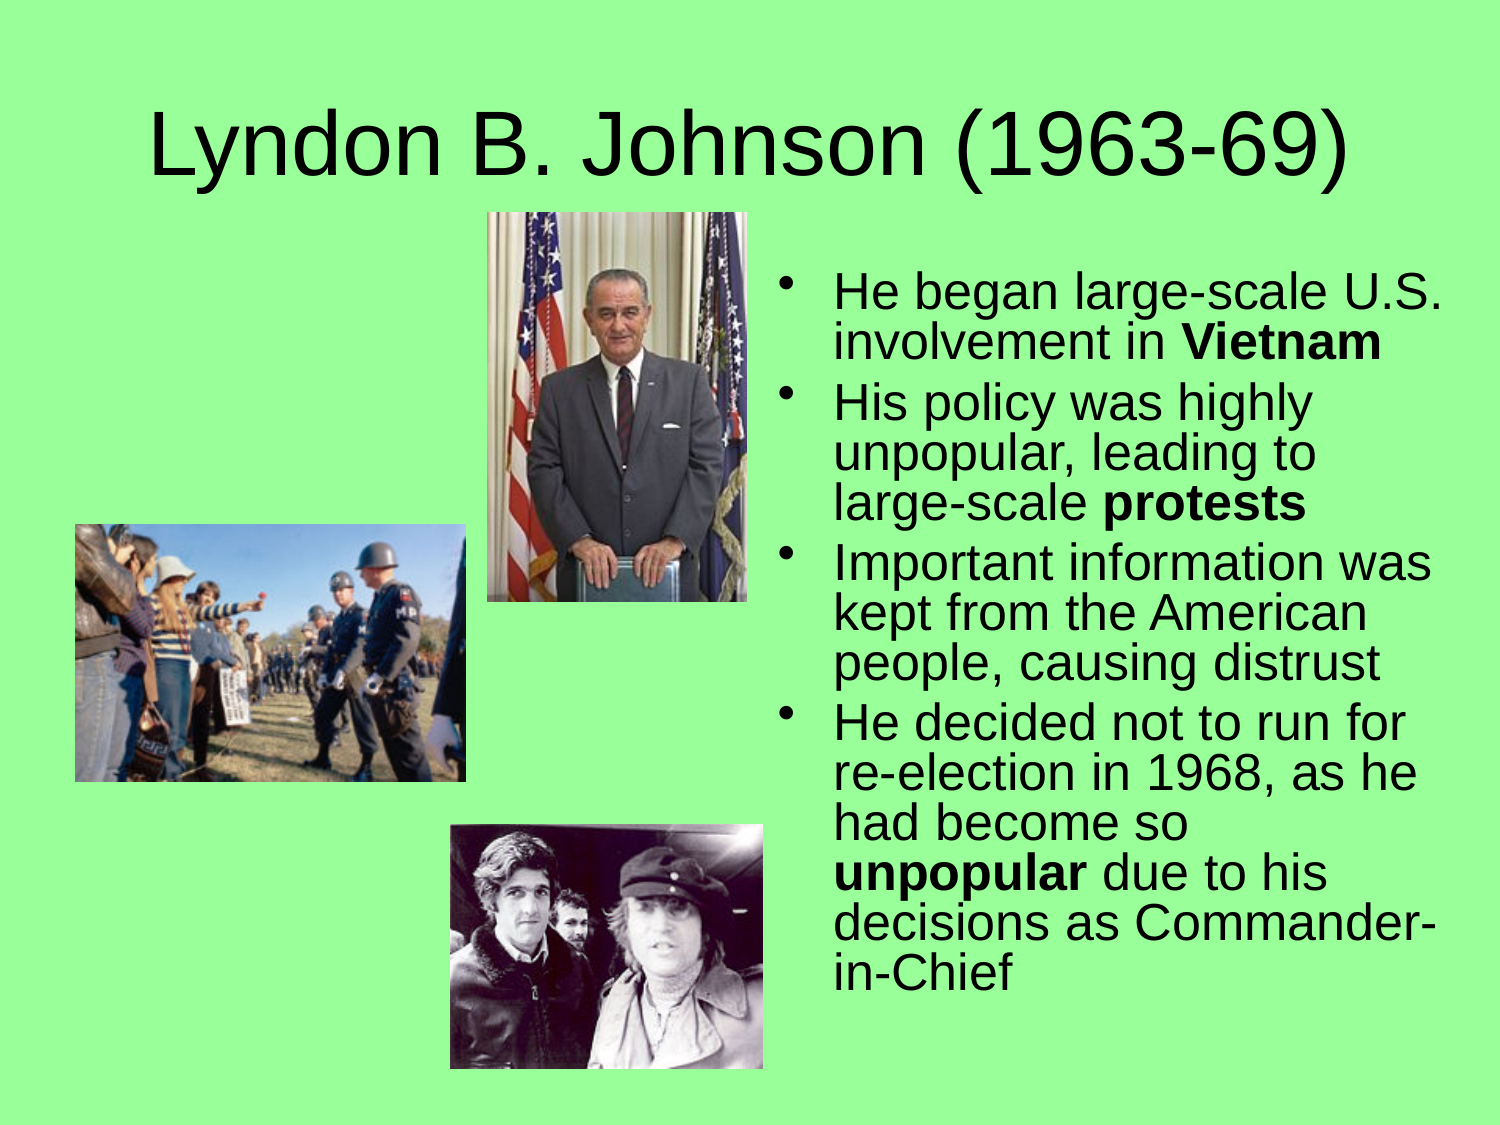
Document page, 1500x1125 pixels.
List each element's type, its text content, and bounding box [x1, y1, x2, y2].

picture [487, 212, 748, 602]
picture [74, 524, 466, 782]
picture [449, 824, 763, 1069]
list He began large-scale U.S. involvement in Vietnam His policy was highly unpopular, leading to large-scale protests Important information was kept from the American people, causing distrust He decided not to run for re-election in 1968, as he had become so unpopular due to his decisions as Commander-in-Chief [762, 262, 1463, 1088]
title Lyndon B. Johnson (1963-69) [75, 45, 1425, 233]
